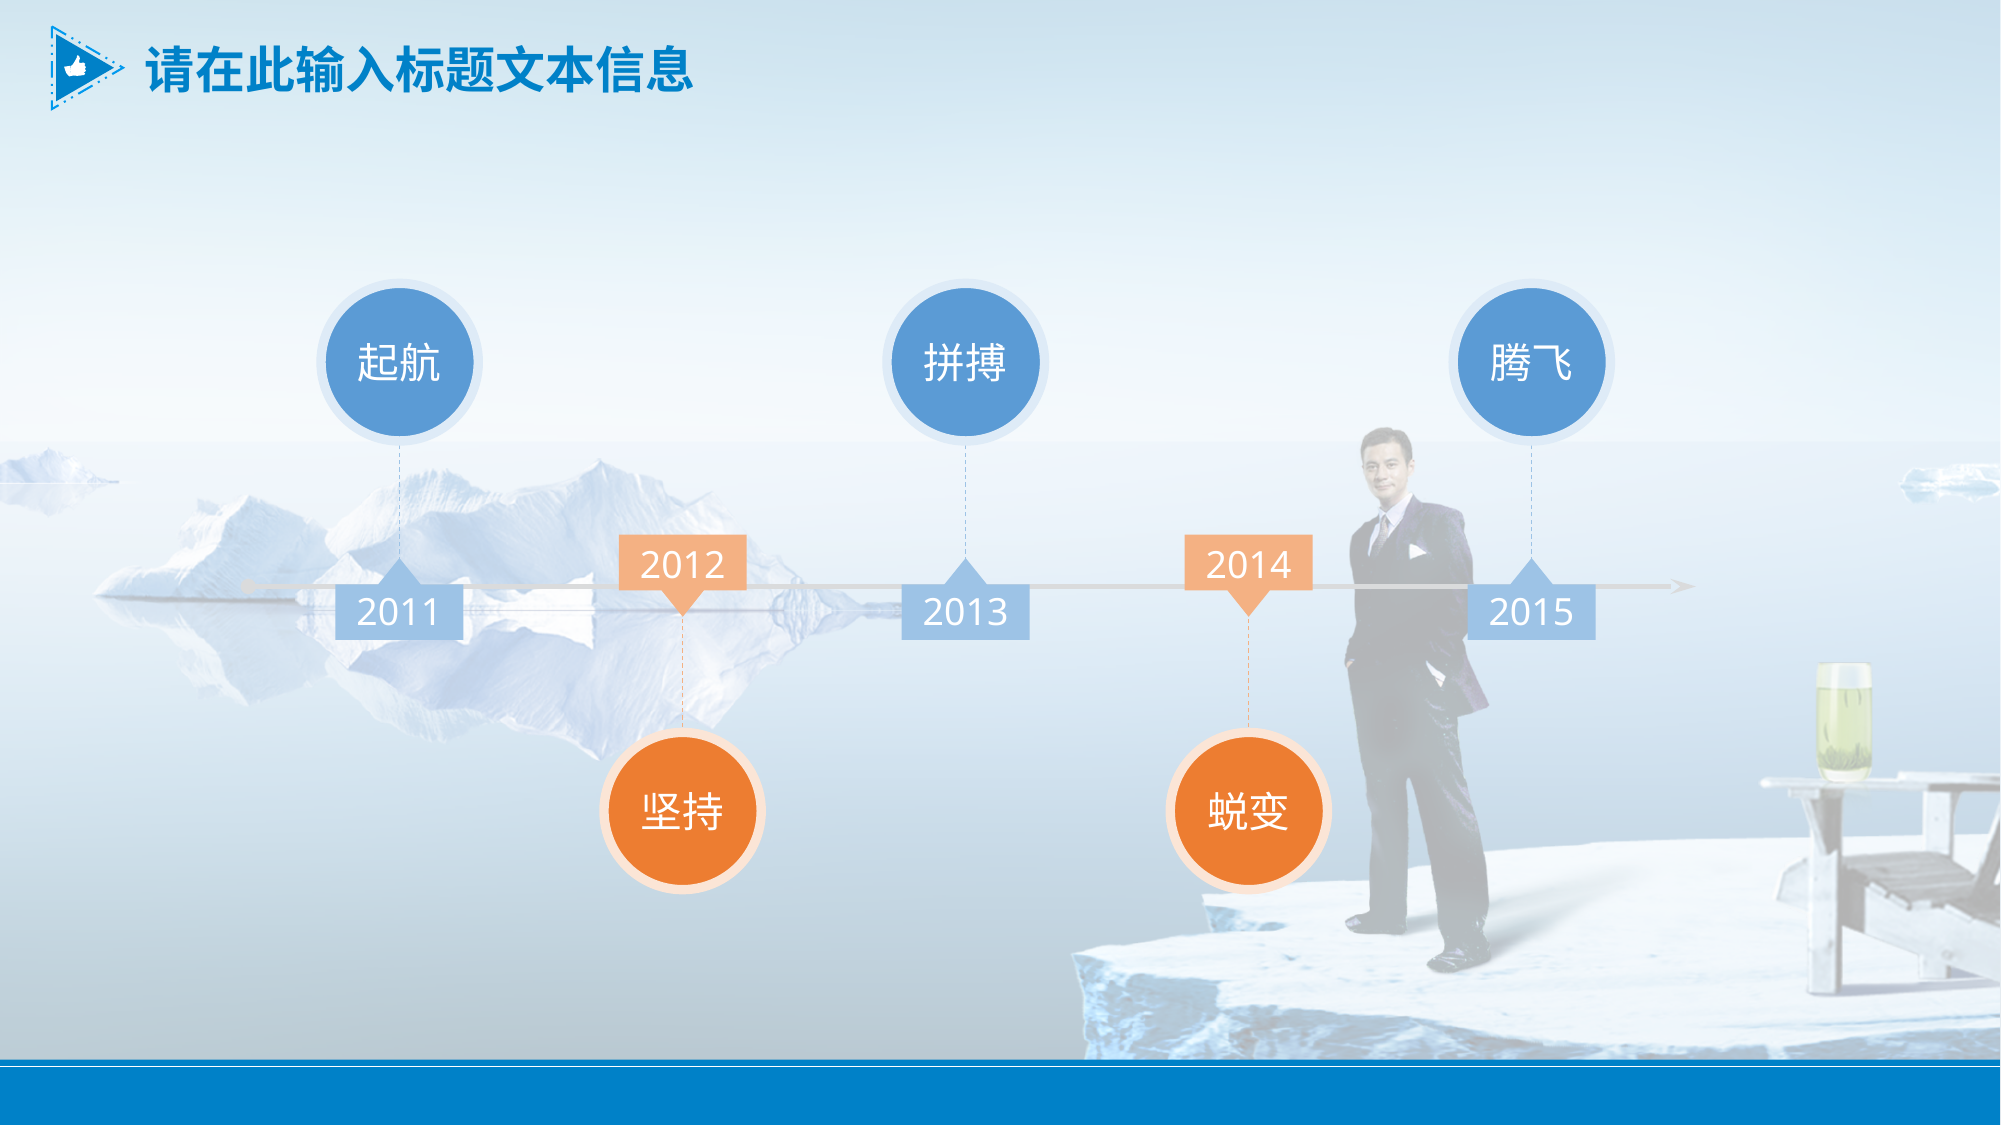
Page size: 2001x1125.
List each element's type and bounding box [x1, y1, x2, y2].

text_box [248, 283, 1696, 890]
